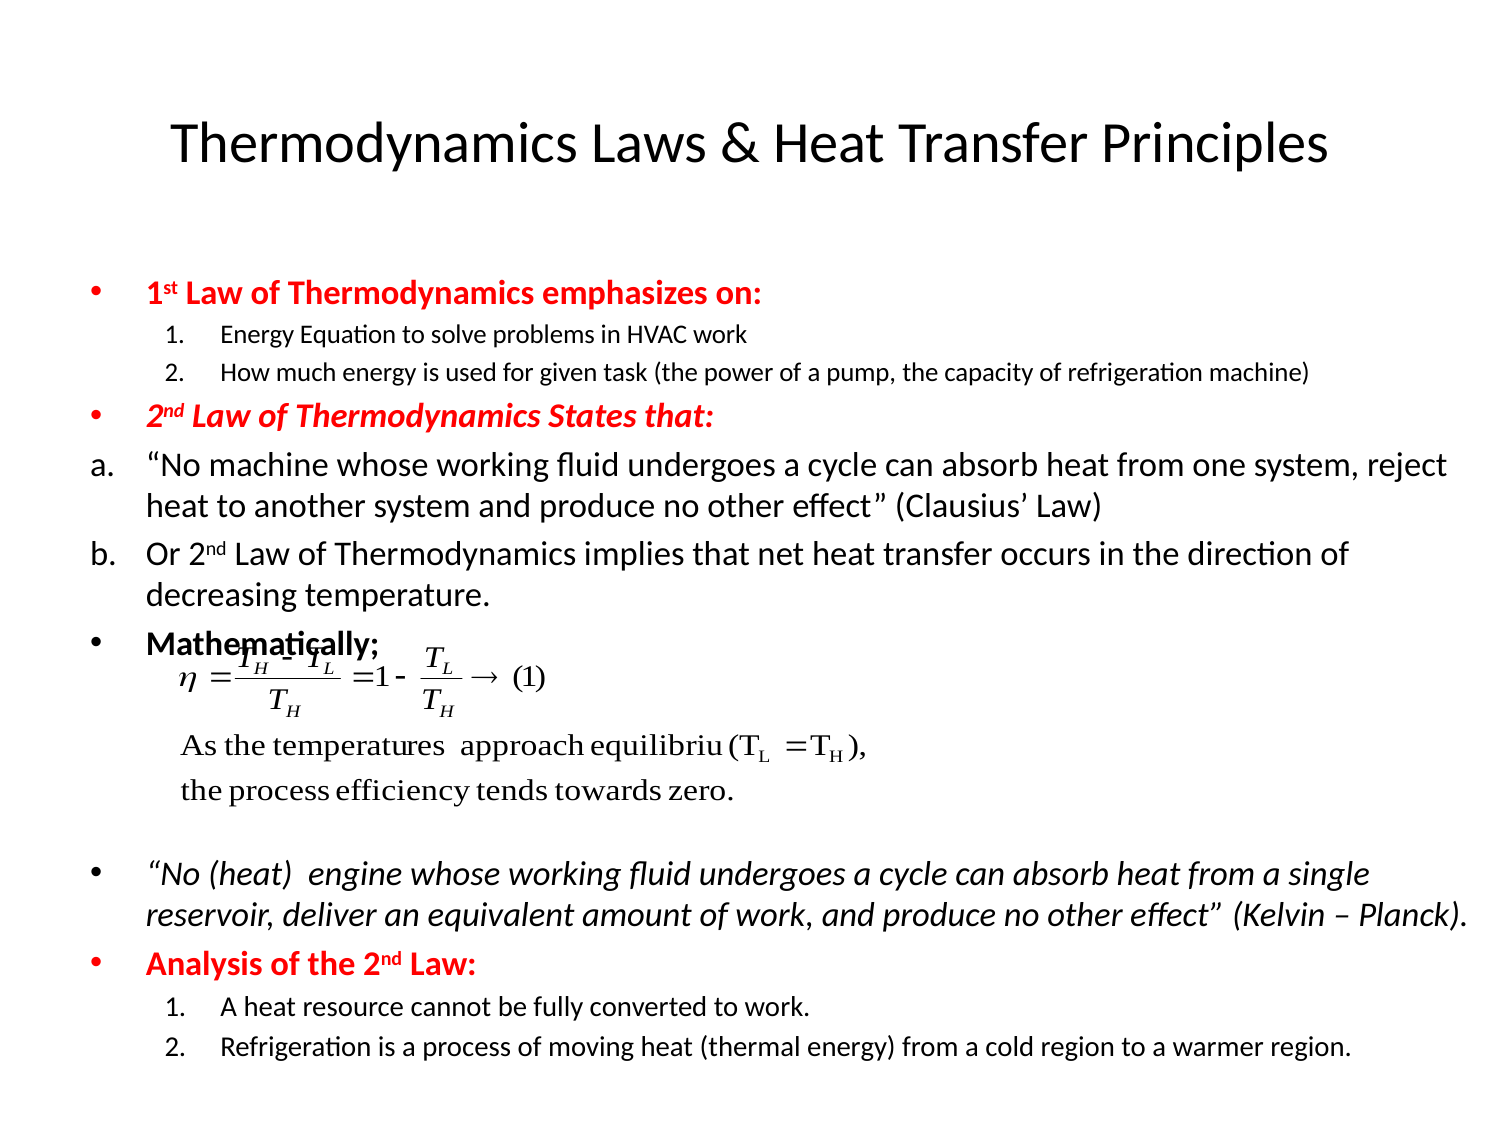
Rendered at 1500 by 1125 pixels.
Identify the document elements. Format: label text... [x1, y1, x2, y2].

list 1st Law of Thermodynamics emphasizes on: Energy Equation to solve problems in HVAC work How much energy is used for given task (the power of a pump, the capacity of refrigeration machine) 2nd Law of Thermodynamics States that: “No machine whose working fluid undergoes a cycle can absorb heat from one system, reject heat to another system and produce no other effect” (Clausius’ Law) Or 2nd Law of Thermodynamics implies that net heat transfer occurs in the direction of decreasing temperature. Mathematically; “No (heat) engine whose working fluid undergoes a cycle can absorb heat from a single reservoir, deliver an equivalent amount of work, and produce no other effect” (Kelvin – Planck). Analysis of the 2nd Law: A heat resource cannot be fully converted to work. Refrigeration is a process of moving heat (thermal energy) from a cold region to a warmer region. [75, 262, 1488, 1113]
title Thermodynamics Laws & Heat Transfer Principles [75, 45, 1425, 233]
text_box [174, 637, 881, 813]
